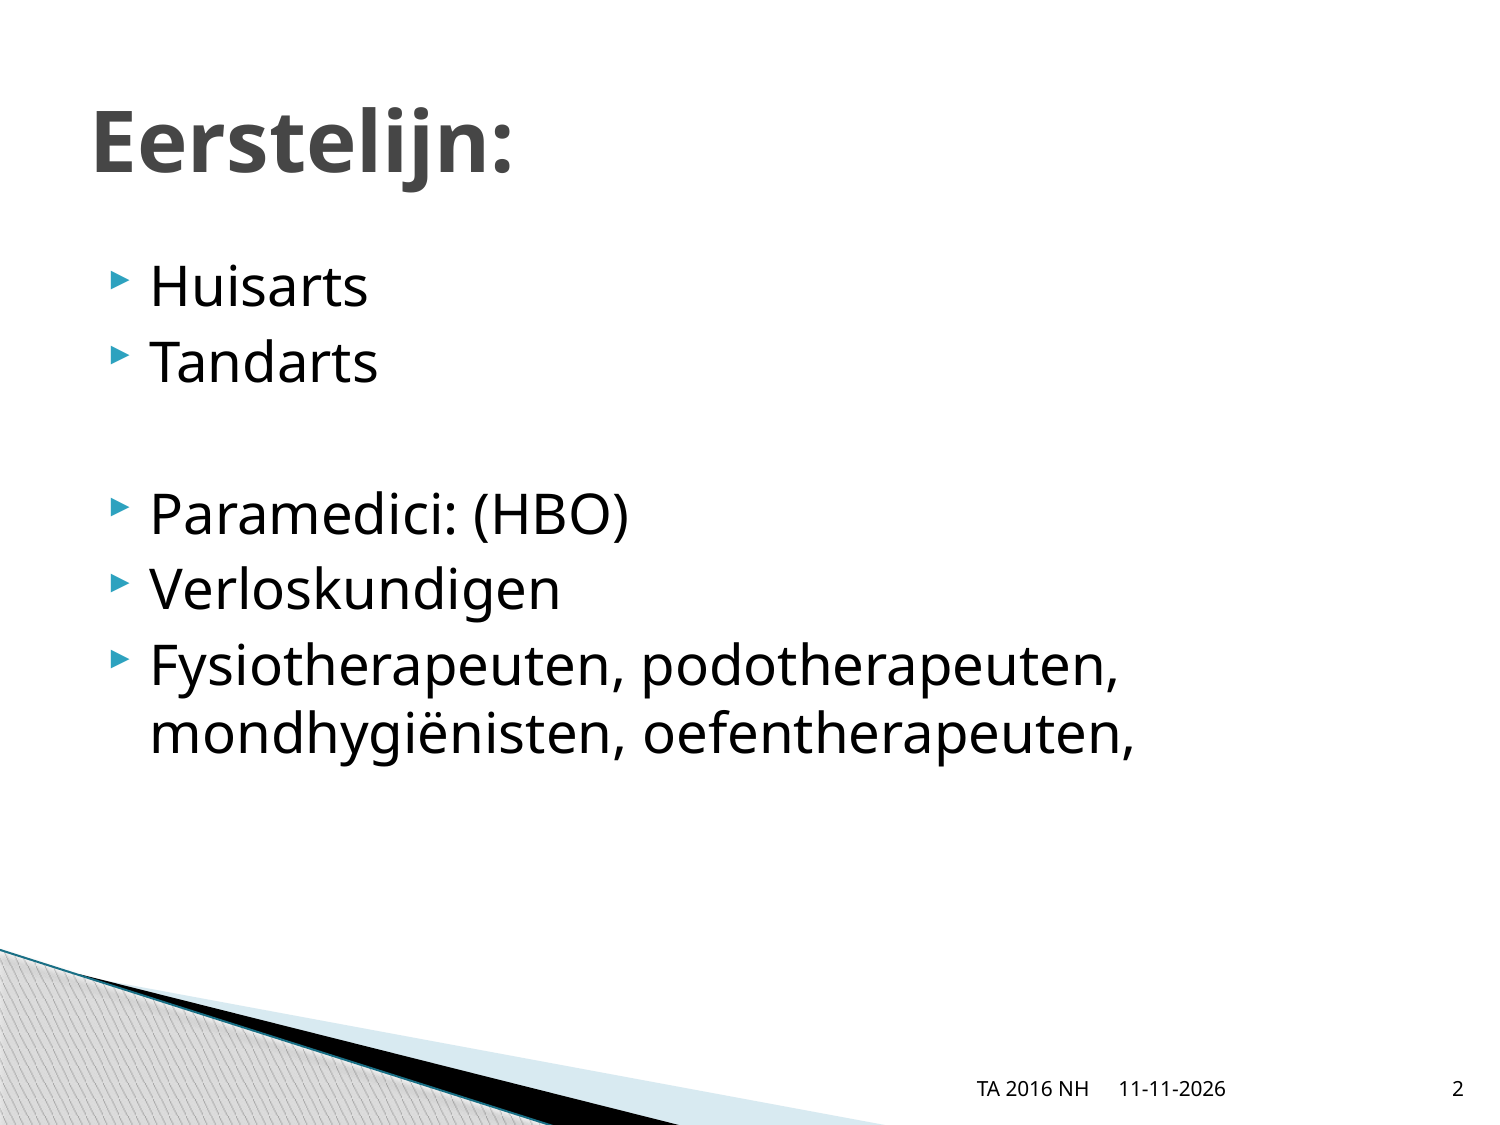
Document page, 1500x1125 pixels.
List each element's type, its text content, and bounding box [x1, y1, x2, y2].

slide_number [1105, 1051, 1418, 1112]
slide_number 2 [1418, 1051, 1479, 1112]
footer TA 2016 NH [718, 1051, 1105, 1112]
list Huisarts Tandarts Paramedici: (HBO) Verloskundigen Fysiotherapeuten, podotherapeuten, mondhygiënisten, oefentherapeuten, [75, 243, 1425, 986]
title Eerstelijn: [75, 45, 1425, 233]
